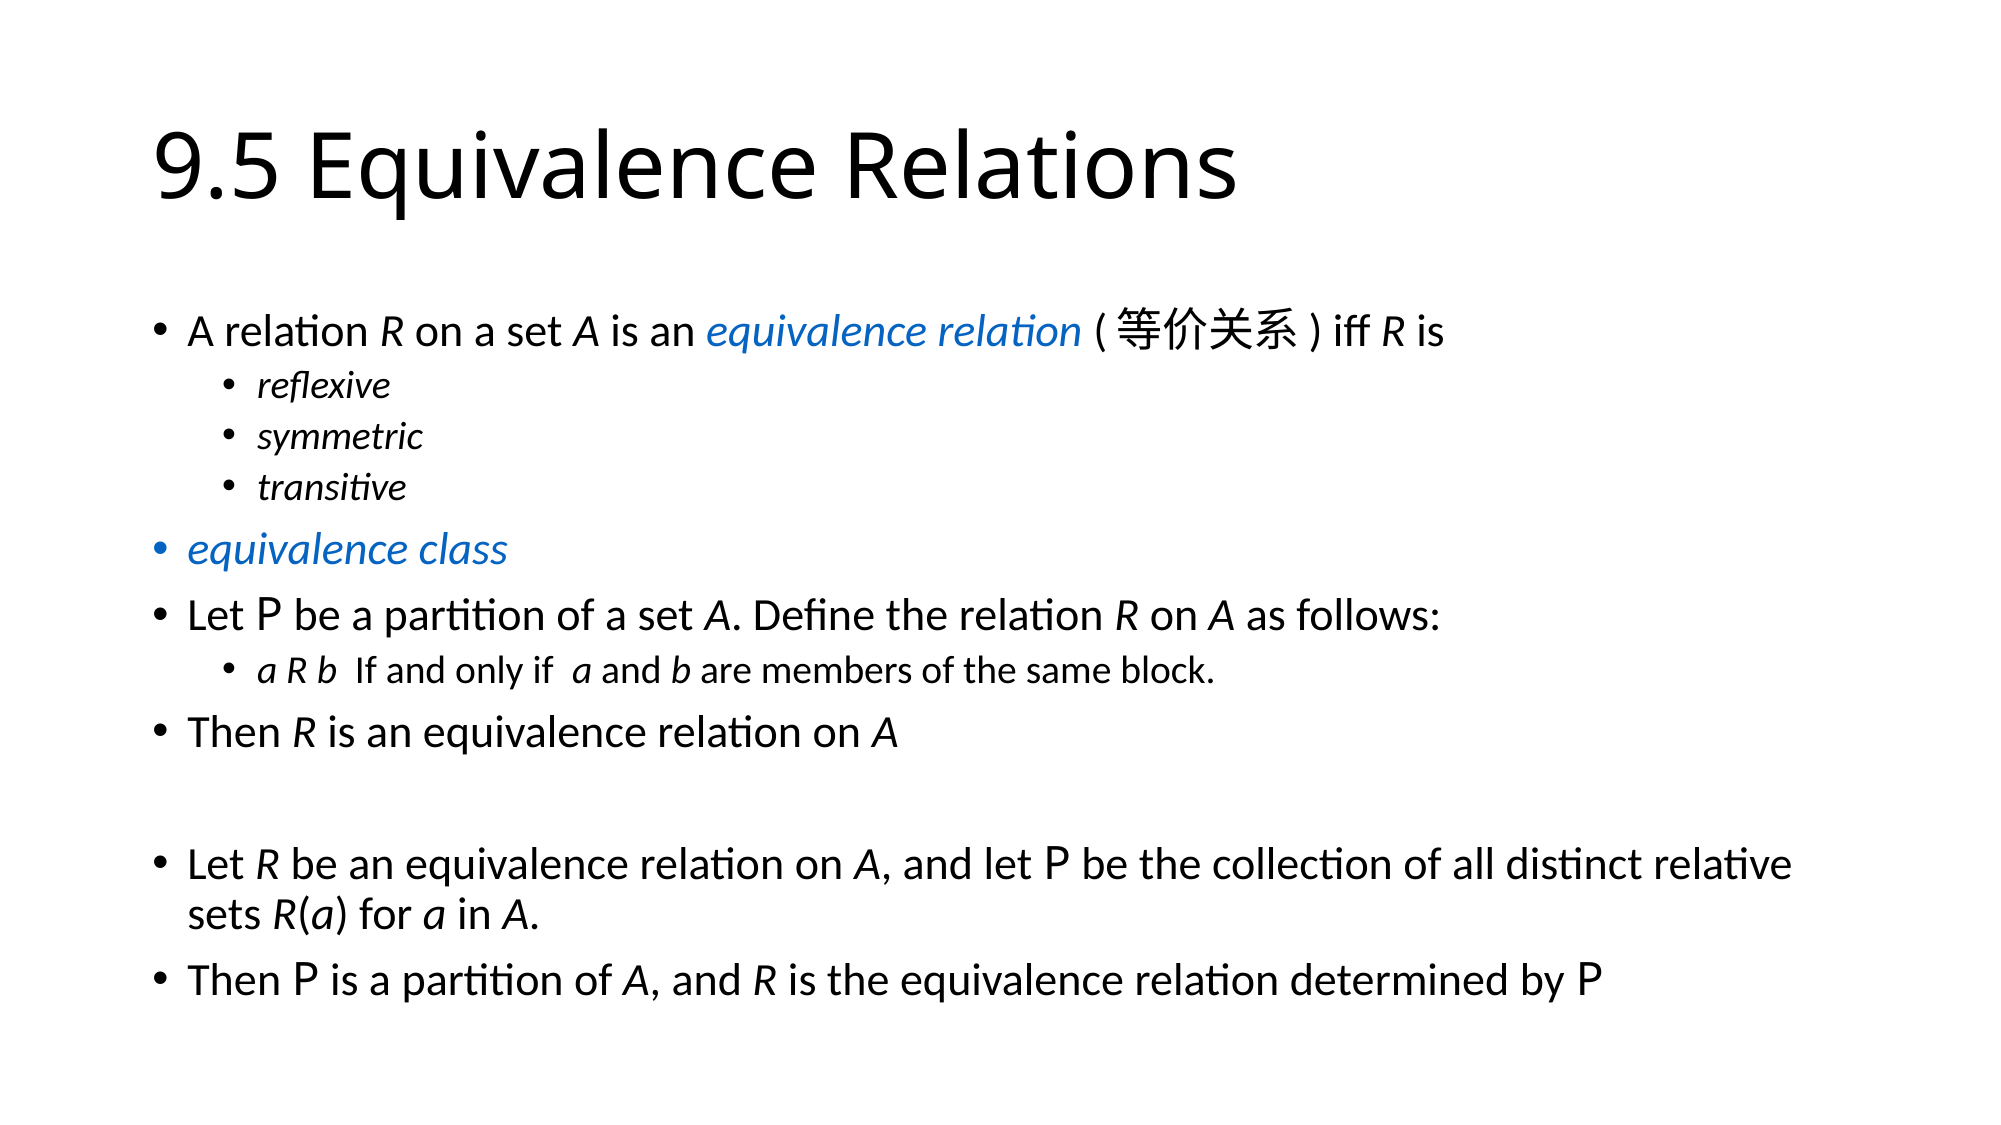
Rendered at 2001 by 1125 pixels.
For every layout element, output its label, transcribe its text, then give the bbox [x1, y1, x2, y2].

title 9.5 Equivalence Relations [137, 59, 1863, 278]
list A relation R on a set A is an equivalence relation (等价关系) iff R is reflexive symmetric transitive equivalence class Let P be a partition of a set A. Define the relation R on A as follows: a R b If and only if a and b are members of the same block. Then R is an equivalence relation on A Let R be an equivalence relation on A, and let P be the collection of all distinct relative sets R(a) for a in A. Then P is a partition of A, and R is the equivalence relation determined by P [137, 299, 1863, 1014]
